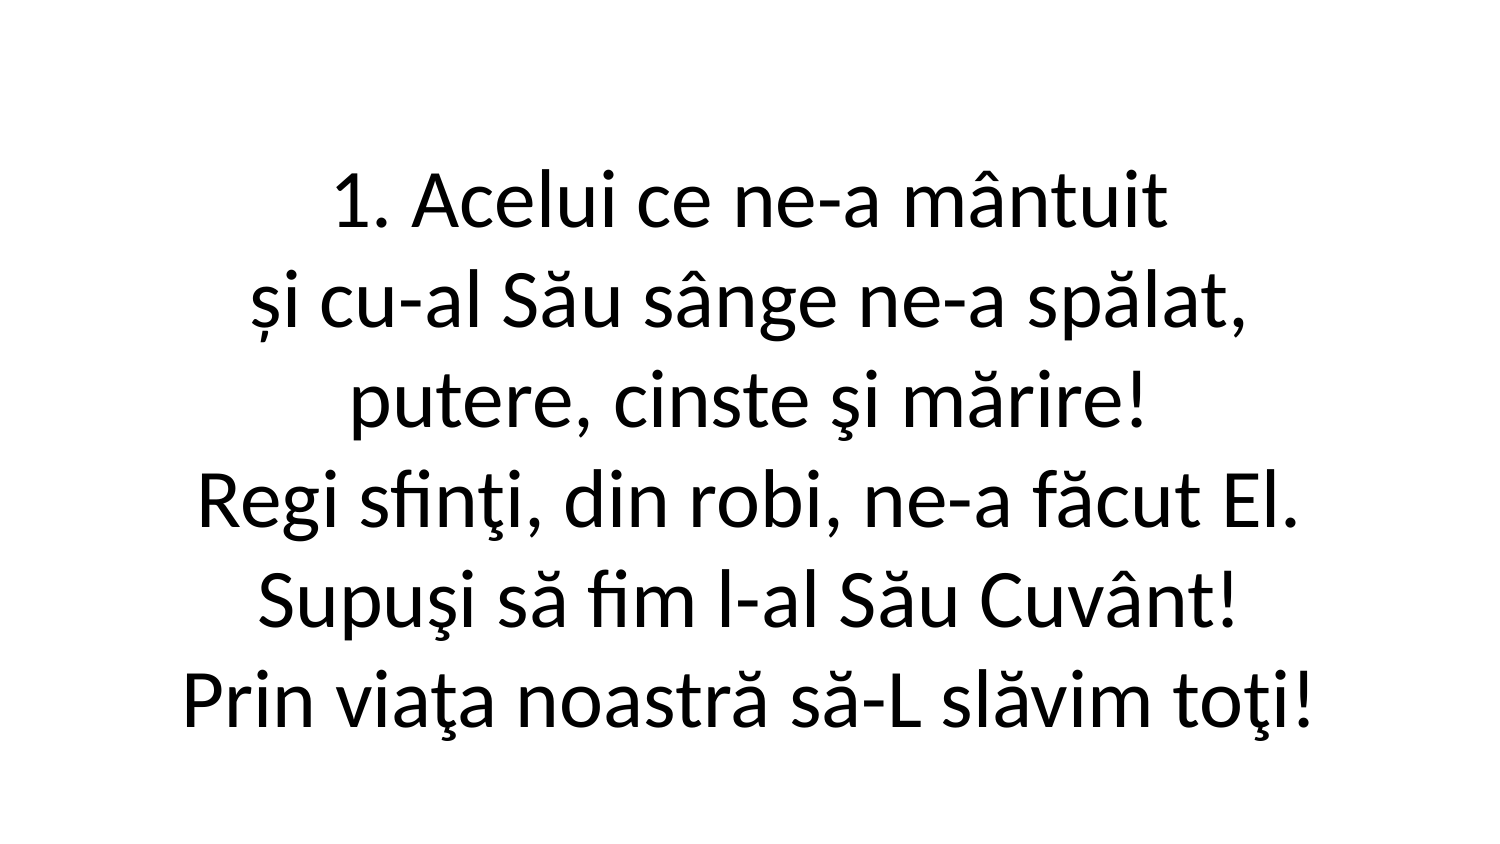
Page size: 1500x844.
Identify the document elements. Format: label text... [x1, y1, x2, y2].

text_box 1. Acelui ce ne-a mântuit și cu-al Său sânge ne-a spălat, putere, cinste şi mărire! Regi sfinţi, din robi, ne-a făcut El. Supuşi să fim l-al Său Cuvânt! Prin viaţa noastră să-L slăvim toţi! [166, 92, 1334, 752]
